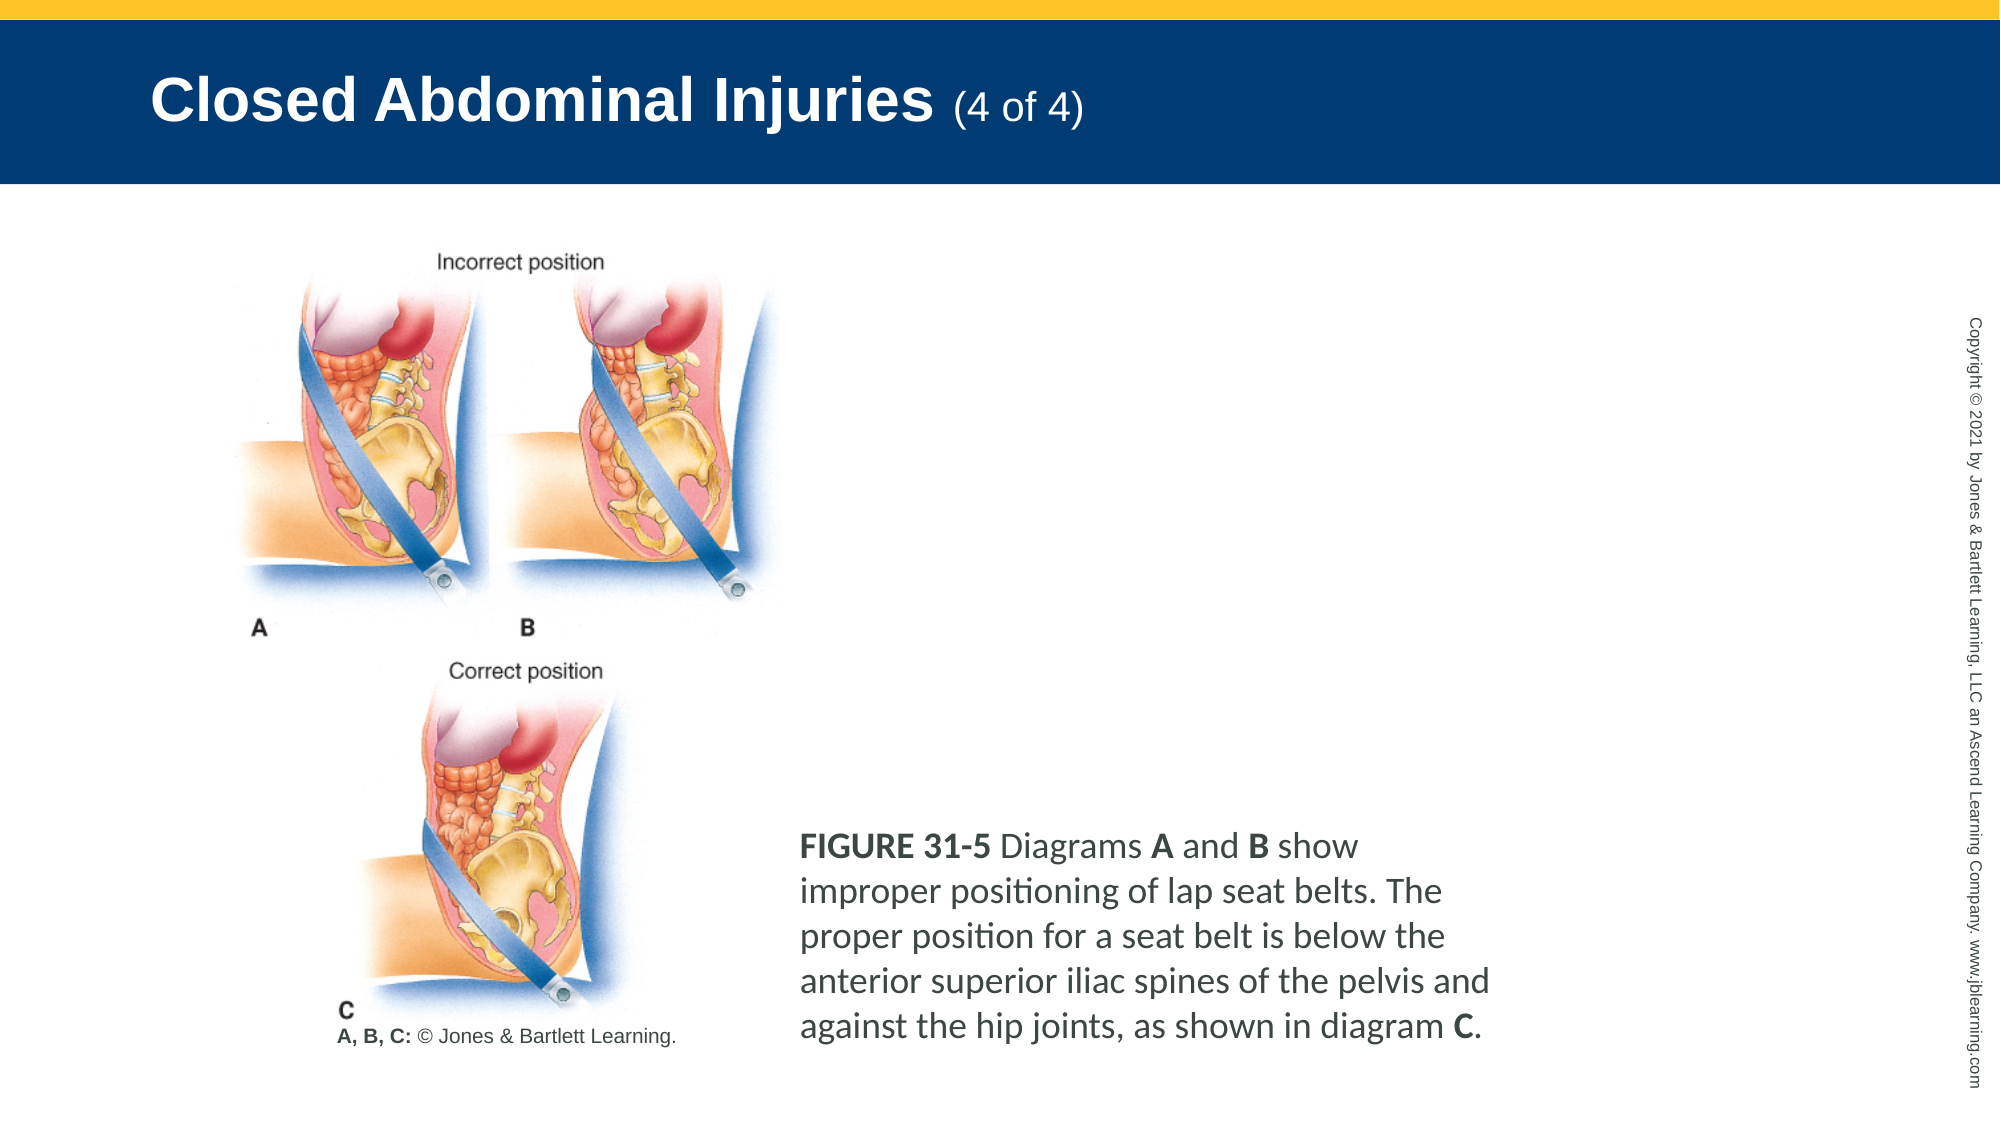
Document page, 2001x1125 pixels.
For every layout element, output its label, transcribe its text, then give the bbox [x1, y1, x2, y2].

title Closed Abdominal Injuries (4 of 4) [0, 19, 2000, 185]
text_box A, B, C: © Jones & Bartlett Learning. [322, 1036, 692, 1056]
text_box FIGURE 31-5 Diagrams A and B show improper positioning of lap seat belts. The proper position for a seat belt is below the anterior superior iliac spines of the pelvis and against the hip joints, as shown in diagram C. [784, 813, 1514, 1054]
picture [229, 233, 785, 1036]
